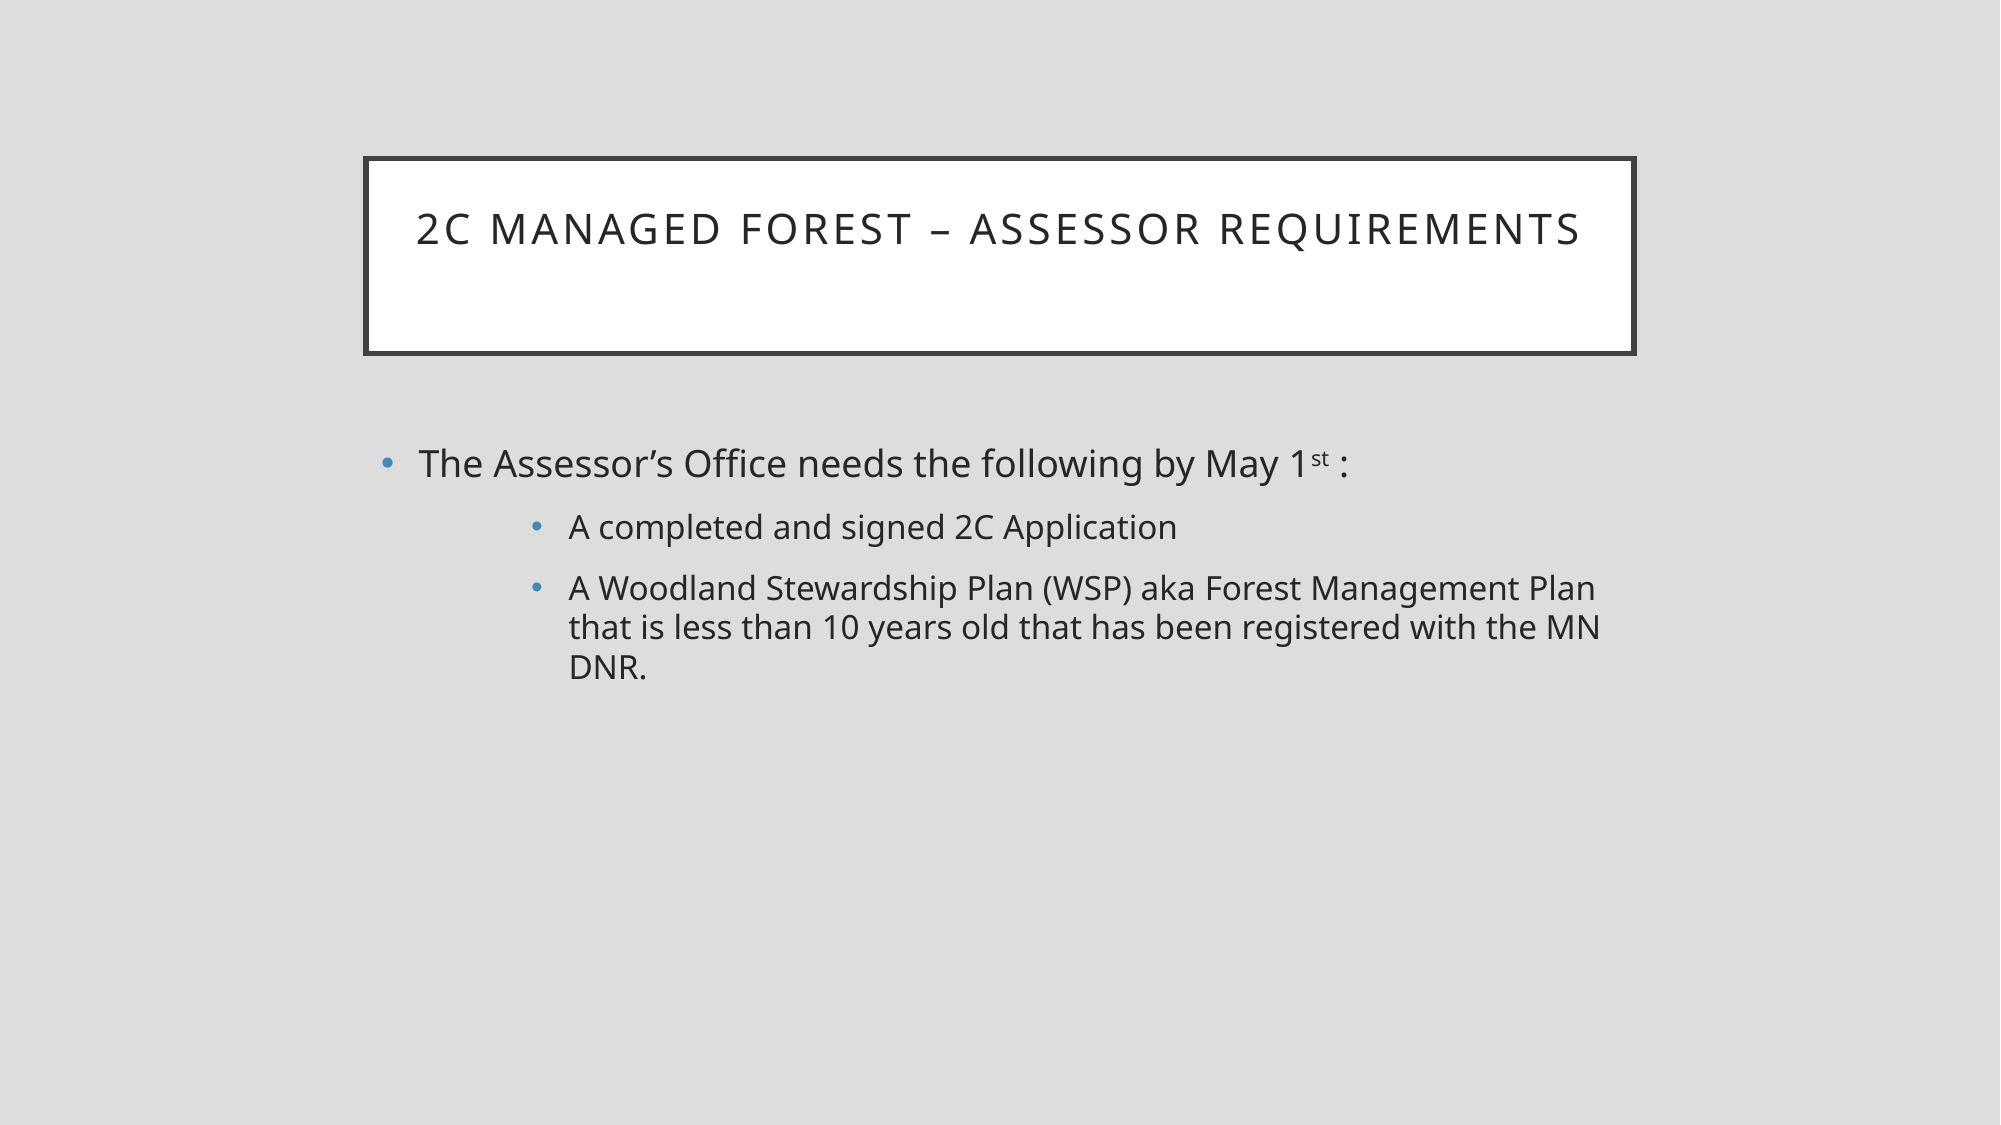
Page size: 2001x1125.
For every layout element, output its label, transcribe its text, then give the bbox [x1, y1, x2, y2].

list The Assessor’s Office needs the following by May 1st : A completed and signed 2C Application A Woodland Stewardship Plan (WSP) aka Forest Management Plan that is less than 10 years old that has been registered with the MN DNR. [366, 432, 1634, 966]
title 2C Managed Forest – Assessor Requirements [363, 156, 1637, 356]
